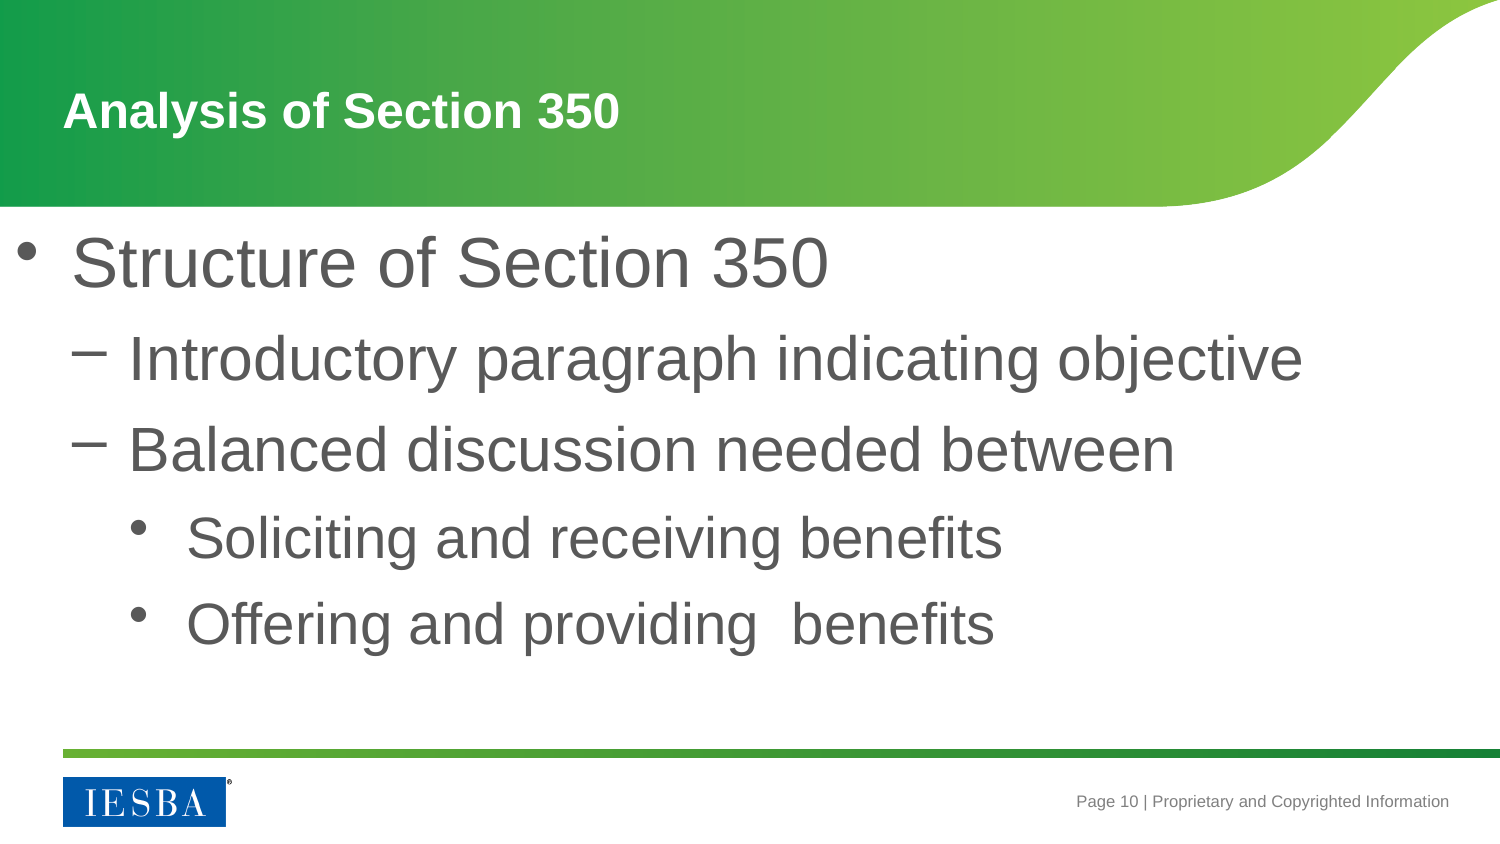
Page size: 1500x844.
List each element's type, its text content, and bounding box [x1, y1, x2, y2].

picture [63, 777, 232, 827]
picture [0, 0, 1500, 207]
title Analysis of Section 350 [62, 75, 1300, 142]
list Structure of Section 350 Introductory paragraph indicating objective Balanced discussion needed between Soliciting and receiving benefits Offering and providing benefits [0, 209, 1500, 747]
